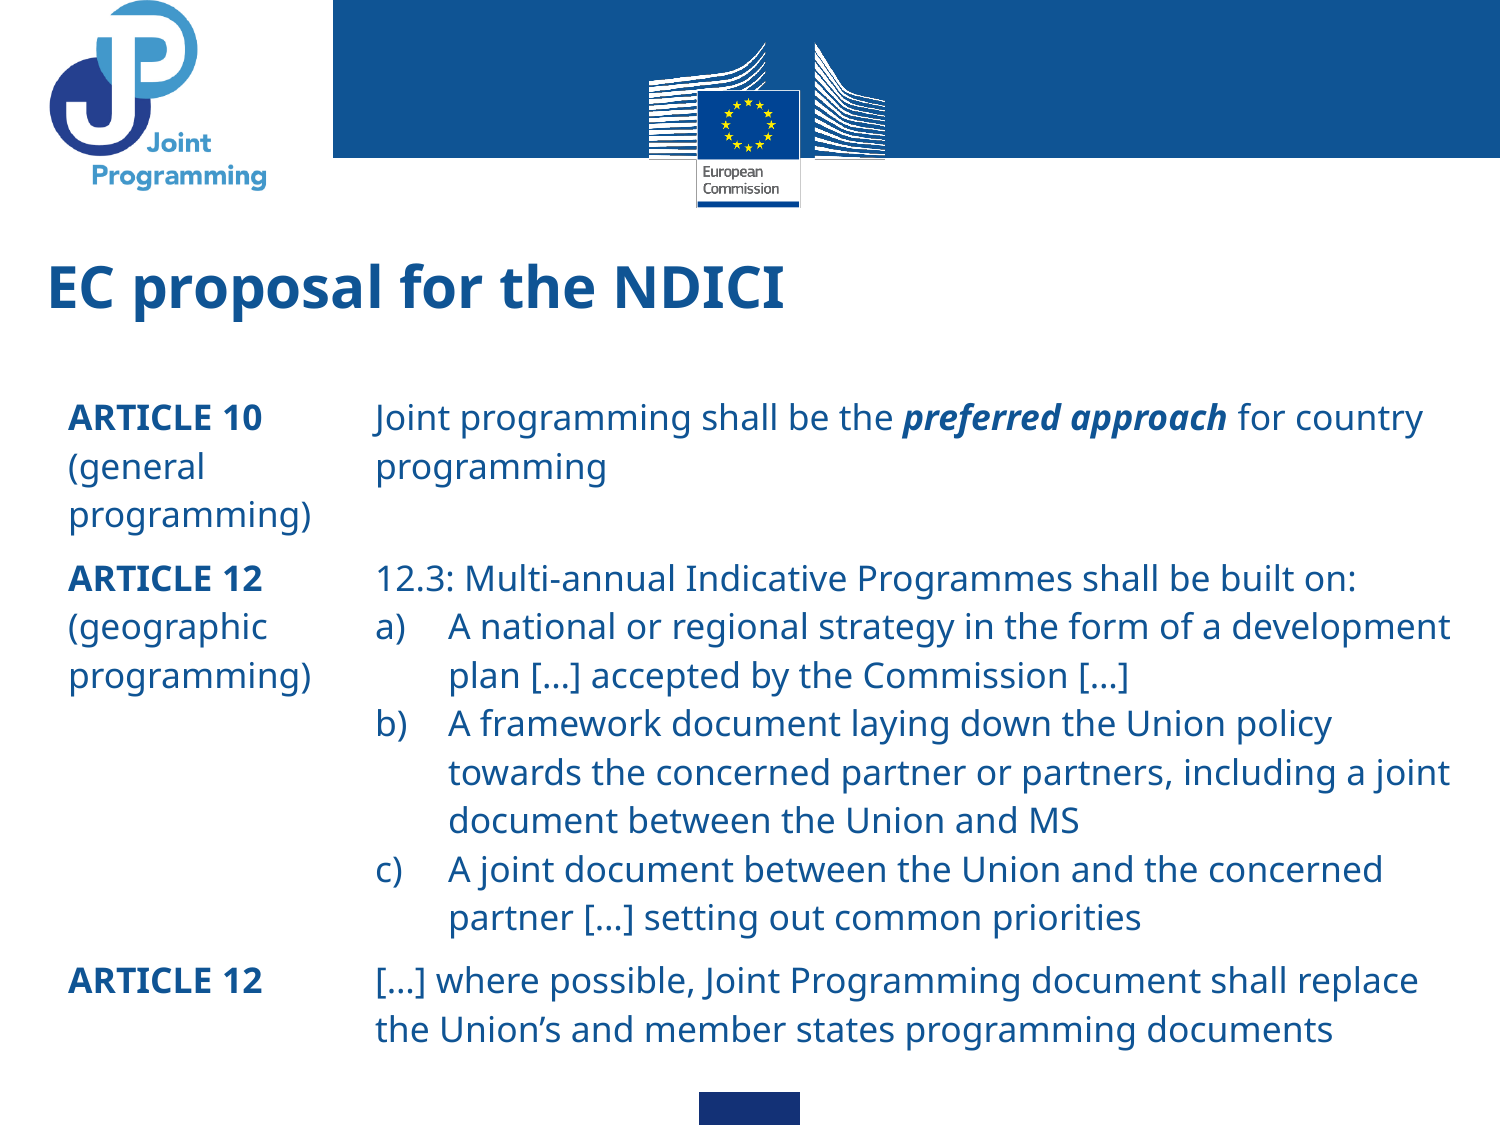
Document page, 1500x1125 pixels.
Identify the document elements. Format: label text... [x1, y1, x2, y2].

table_cell ARTICLE 12 (geographic programming) [53, 546, 360, 949]
title EC proposal for the NDICI [31, 208, 1447, 362]
picture [649, 42, 885, 208]
table_header ARTICLE 10 (general programming) [53, 385, 360, 546]
table_cell ARTICLE 12 [53, 949, 360, 1107]
table_cell […] where possible, Joint Programming document shall replace the Union’s and member states programming documents [360, 949, 1468, 1107]
table_cell 12.3: Multi-annual Indicative Programmes shall be built on: A national or regional strategy in the form of a development plan […] accepted by the Commission […] A framework document laying down the Union policy towards the concerned partner or partners, including a joint document between the Union and MS A joint document between the Union and the concerned partner […] setting out common priorities [360, 546, 1468, 949]
picture [0, 0, 333, 195]
table_header Joint programming shall be the preferred approach for country programming [360, 385, 1468, 546]
